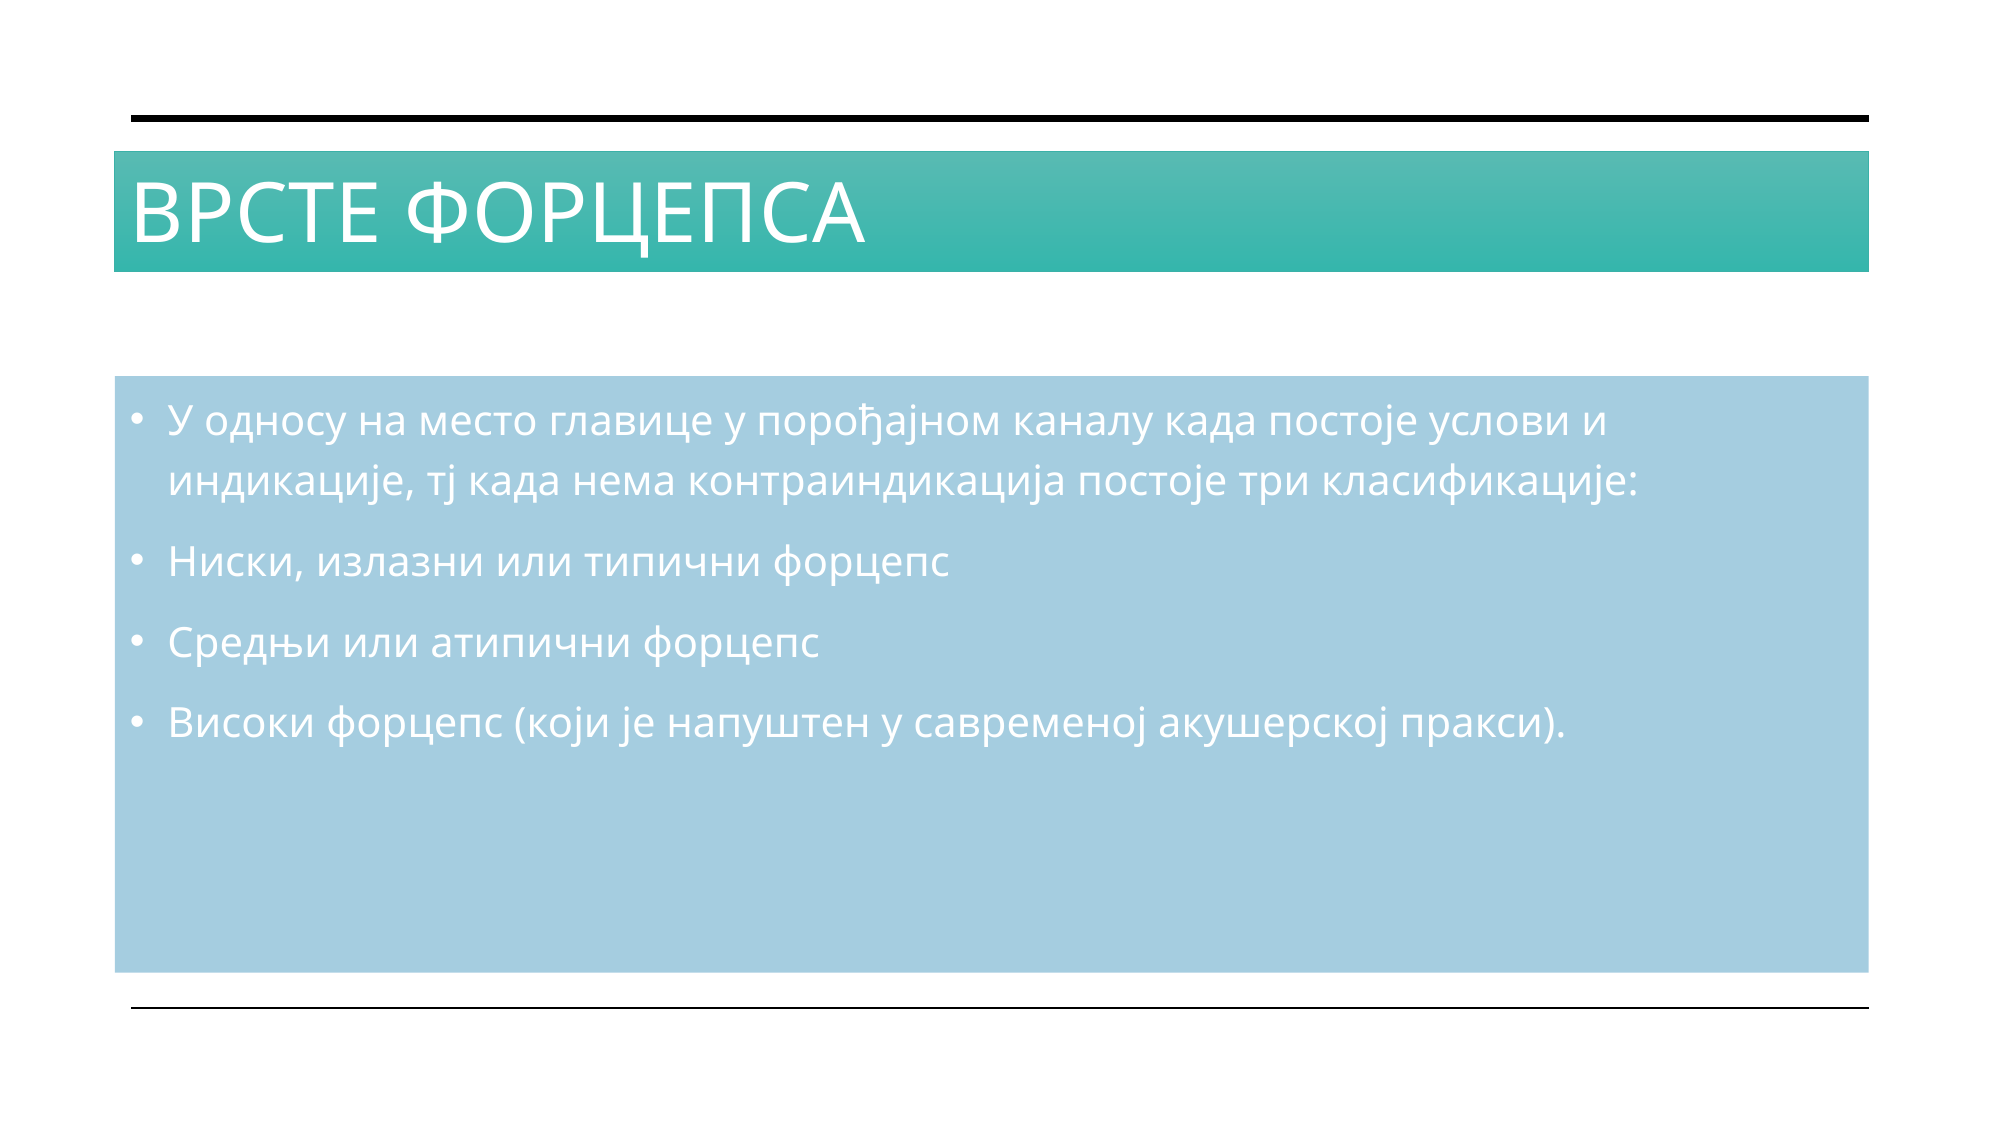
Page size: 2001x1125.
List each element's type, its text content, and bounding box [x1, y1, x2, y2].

title Врсте форцепса [114, 151, 1869, 272]
list У односу на место главице у порођајном каналу када постоје услови и индикације, тј када нема контраиндикација постоје три класификације: Ниски, излазни или типични форцепс Средњи или атипични форцепс Високи форцепс (који је напуштен у савременој акушерској пракси). [114, 376, 1869, 973]
